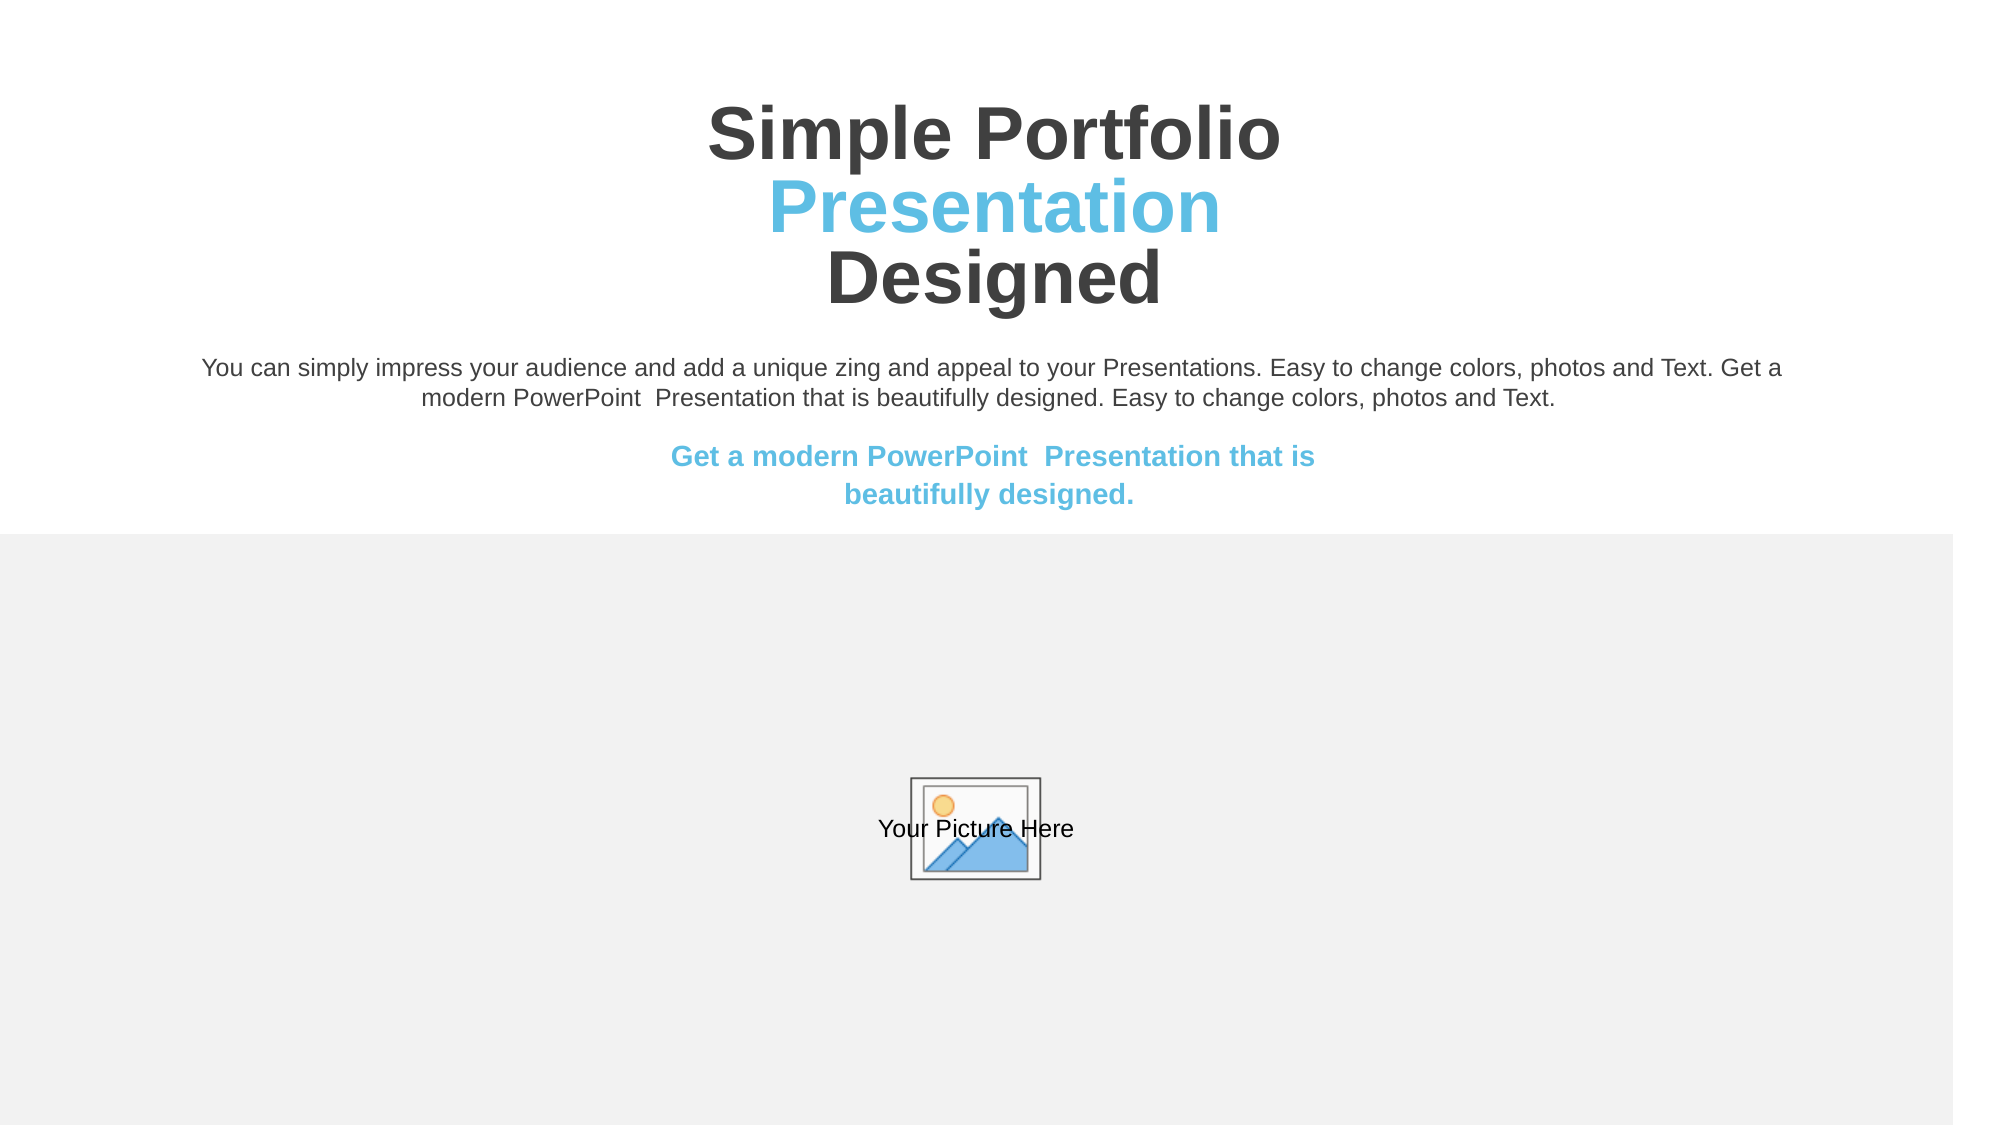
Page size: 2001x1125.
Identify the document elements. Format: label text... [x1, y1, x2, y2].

text_box You can simply impress your audience and add a unique zing and appeal to your Presentations. Easy to change colors, photos and Text. Get a modern PowerPoint Presentation that is beautifully designed. Easy to change colors, photos and Text. [185, 343, 1802, 419]
picture [0, 534, 1953, 1125]
text_box Simple Portfolio Presentation Designed [682, 83, 1308, 338]
text_box Get a modern PowerPoint Presentation that is beautifully designed. [609, 425, 1378, 518]
